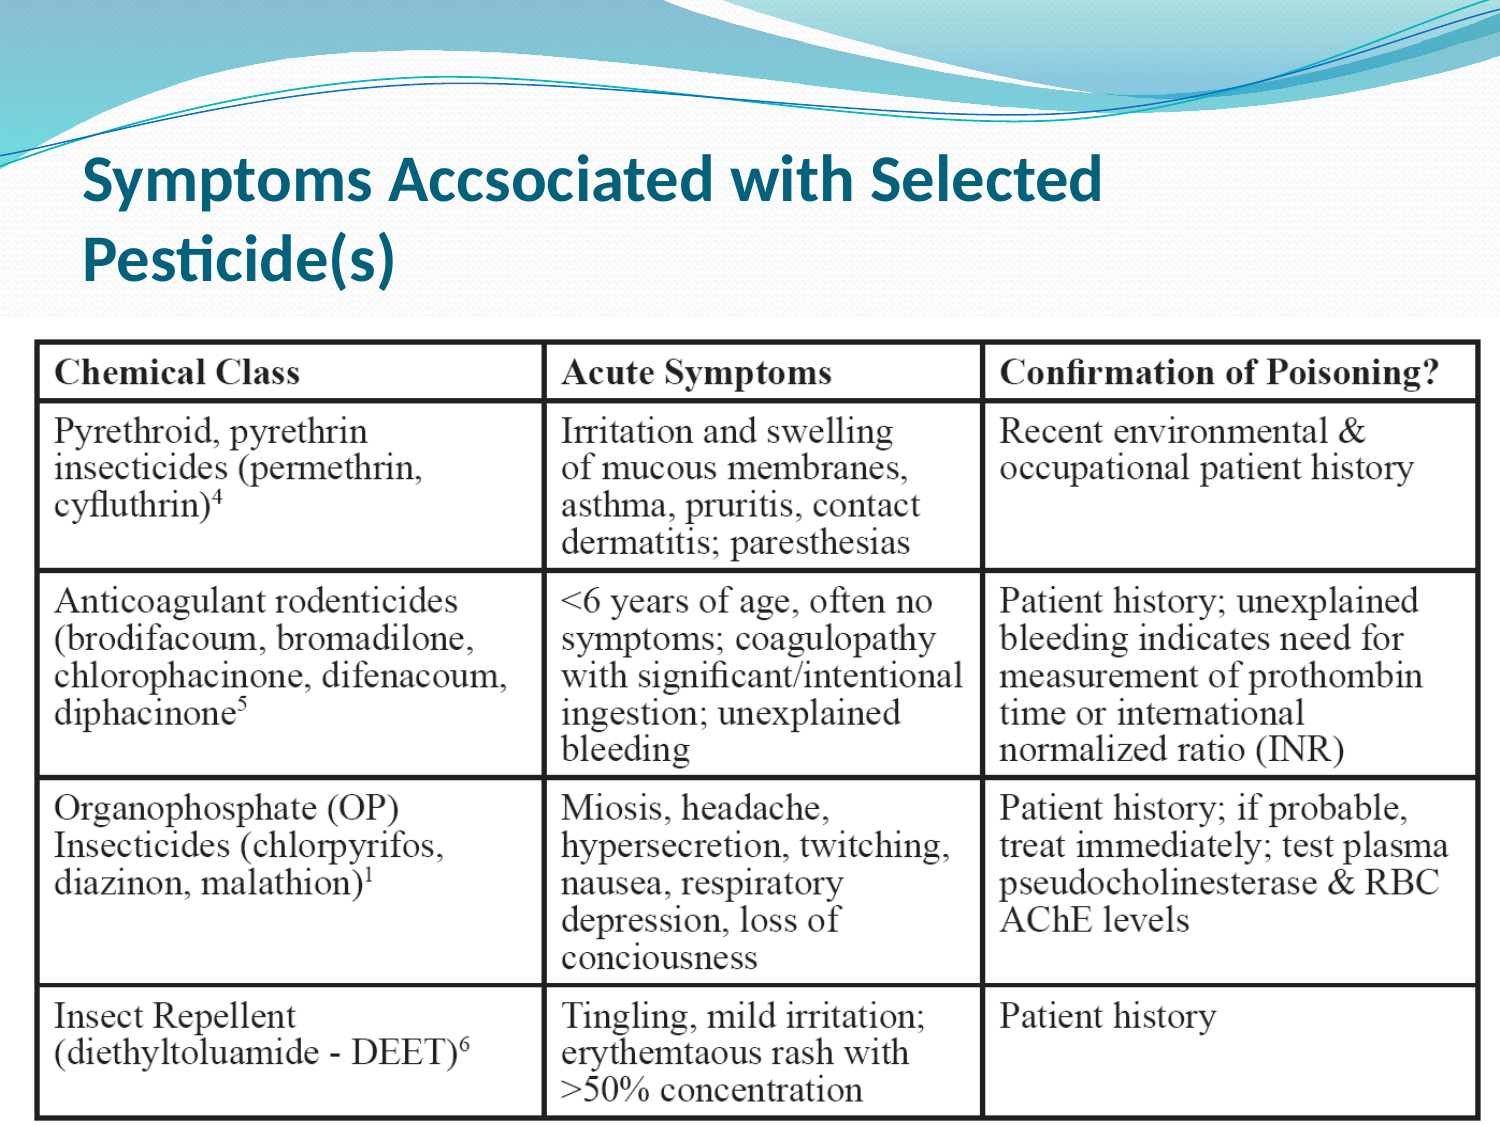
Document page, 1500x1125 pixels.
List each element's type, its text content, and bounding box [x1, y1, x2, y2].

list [0, 317, 1500, 1125]
title Symptoms Accsociated with Selected Pesticide(s) [82, 187, 1432, 317]
